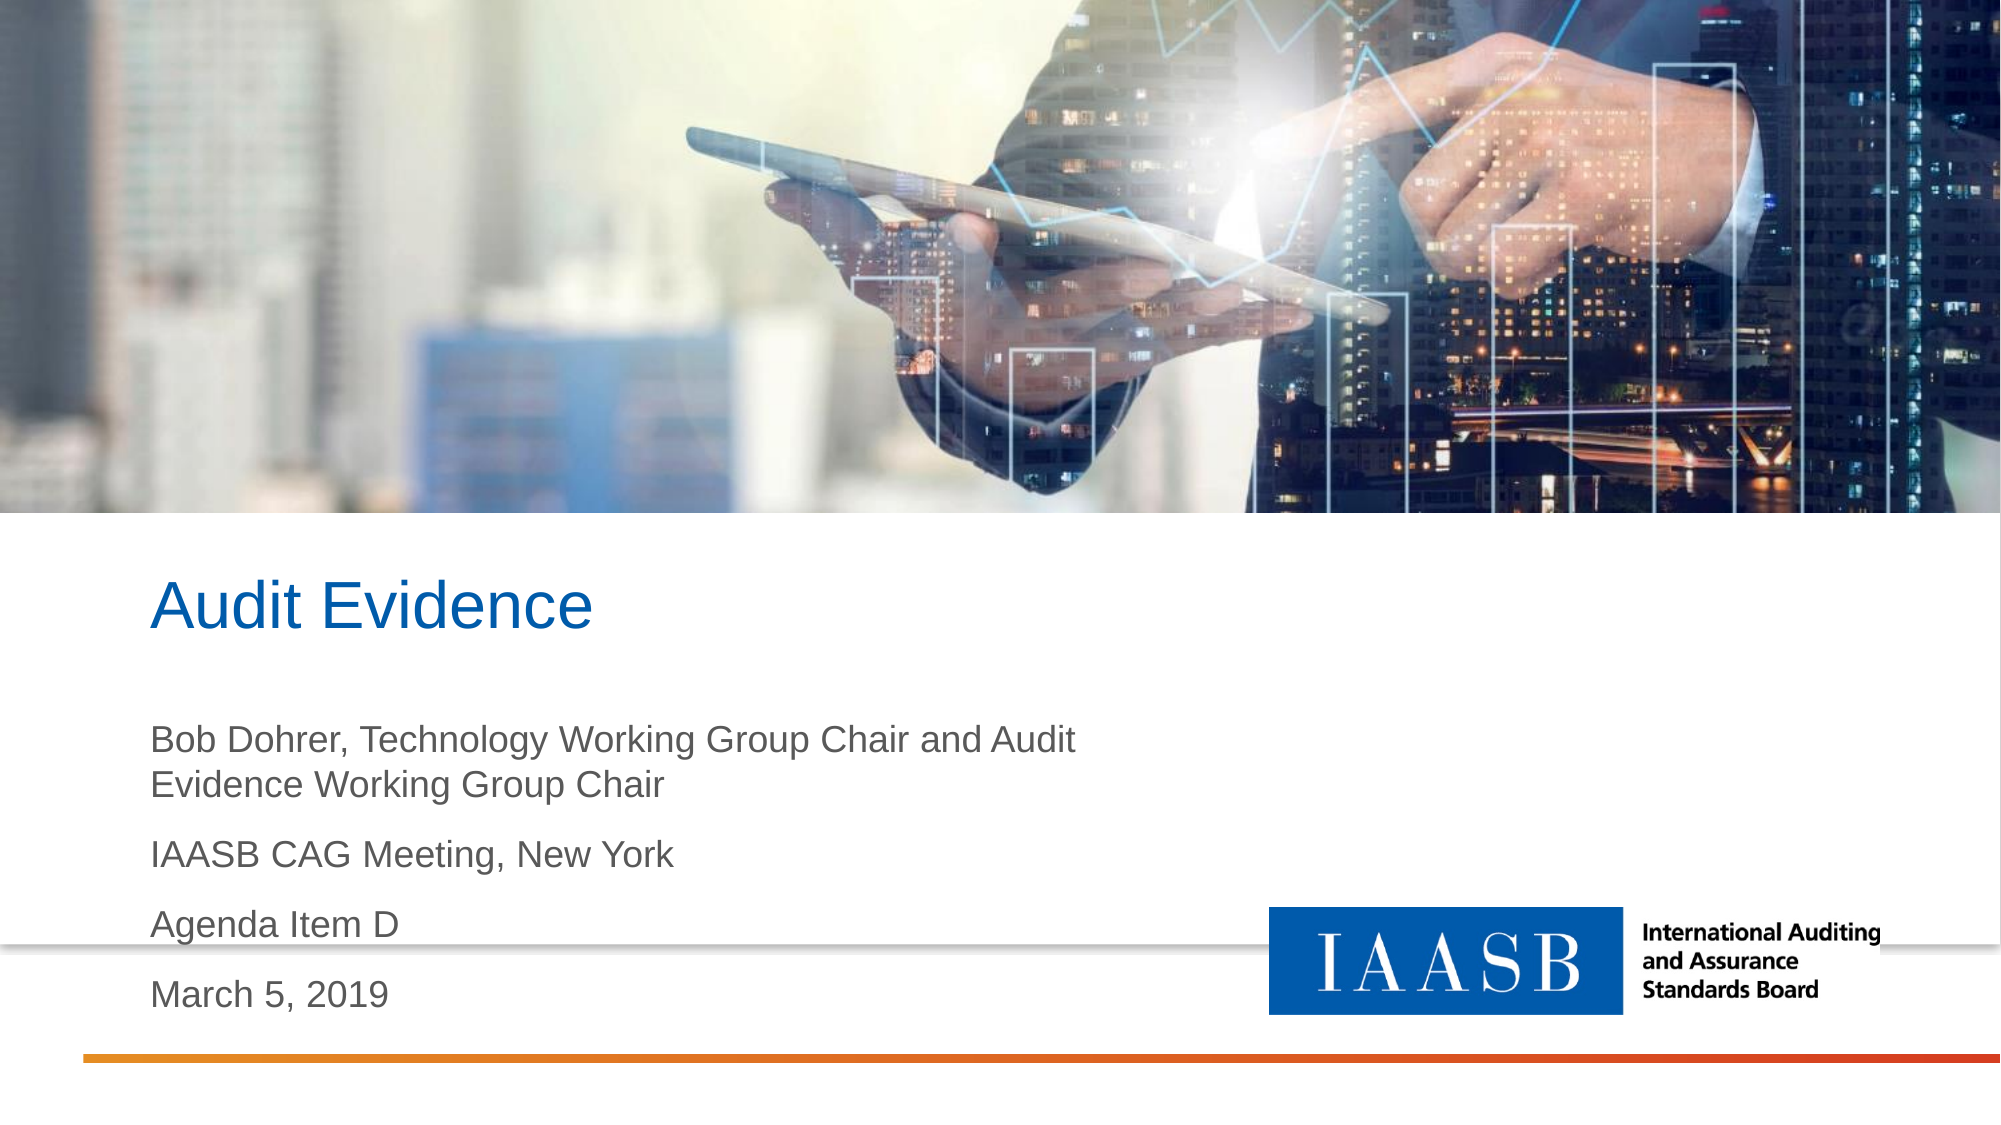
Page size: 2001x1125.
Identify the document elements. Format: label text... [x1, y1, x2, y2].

subtitle Bob Dohrer, Technology Working Group Chair and Audit Evidence Working Group Chair IAASB CAG Meeting, New York Agenda Item D March 5, 2019 [150, 704, 1186, 1015]
picture [0, 0, 2000, 513]
title Audit Evidence [150, 561, 1877, 802]
picture [1269, 907, 1880, 1015]
